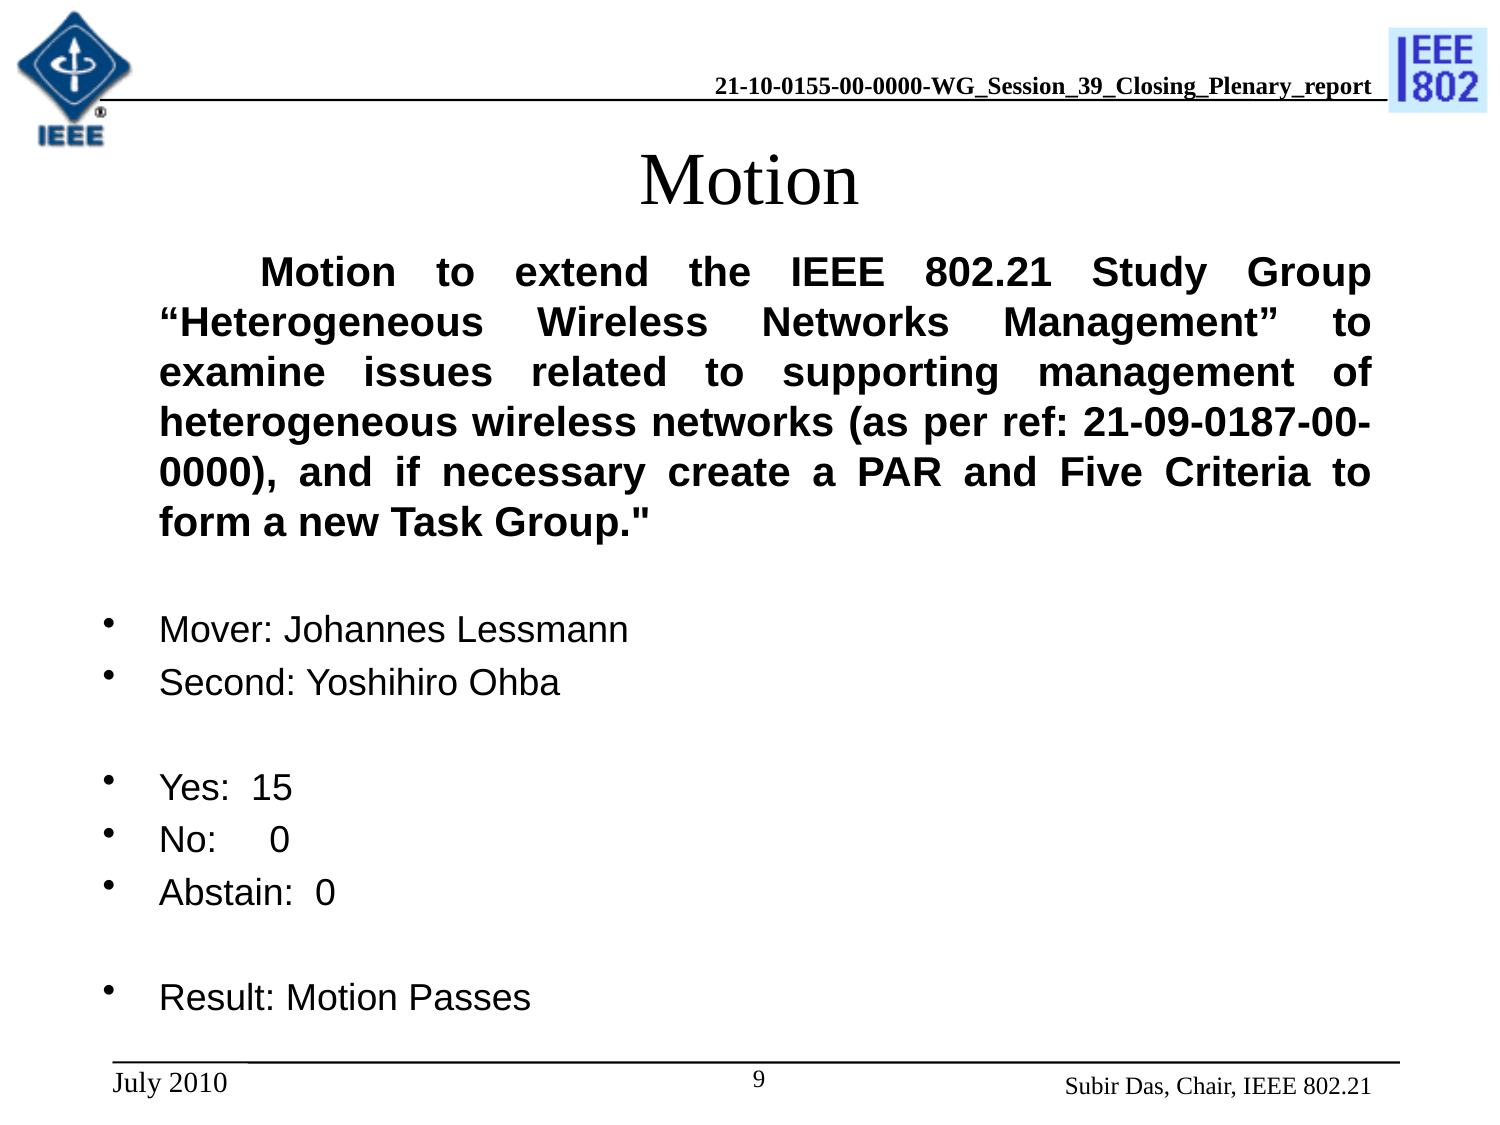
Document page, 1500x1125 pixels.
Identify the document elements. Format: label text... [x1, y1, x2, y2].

title Motion [112, 112, 1388, 237]
picture [1374, 9, 1499, 138]
picture [12, 9, 137, 150]
list Motion to extend the IEEE 802.21 Study Group “Heterogeneous Wireless Networks Management” to examine issues related to supporting management of heterogeneous wireless networks (as per ref: 21-09-0187-00-0000), and if necessary create a PAR and Five Criteria to form a new Task Group." Mover: Johannes Lessmann Second: Yoshihiro Ohba Yes: 15 No: 0 Abstain: 0 Result: Motion Passes [87, 237, 1388, 1051]
text_box Subir Das, Chair, IEEE 802.21 [1049, 1062, 1413, 1125]
slide_number 9 [746, 1061, 766, 1093]
